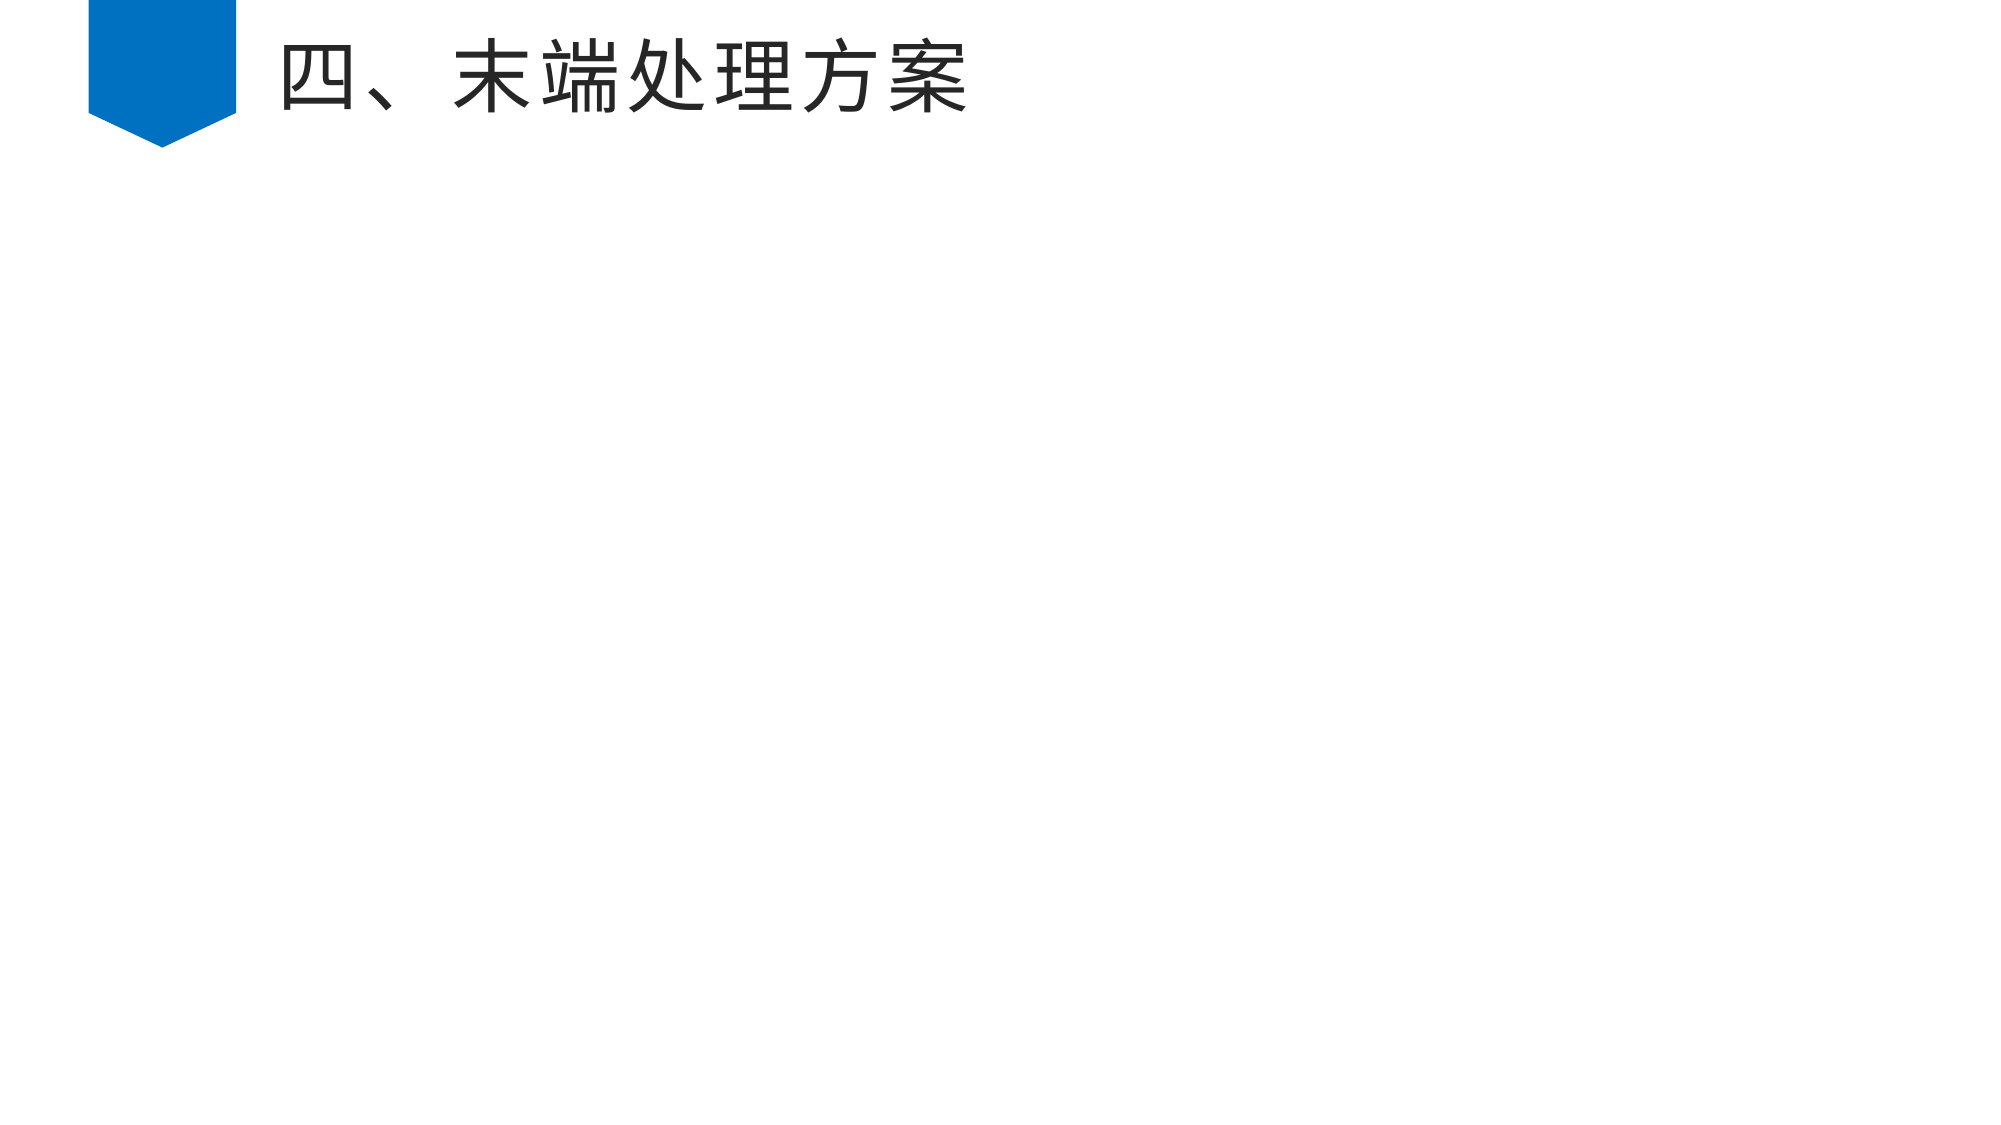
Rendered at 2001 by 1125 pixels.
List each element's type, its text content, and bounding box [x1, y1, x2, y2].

title 四、末端处理方案 [262, 15, 1940, 132]
text_box [87, 0, 238, 149]
